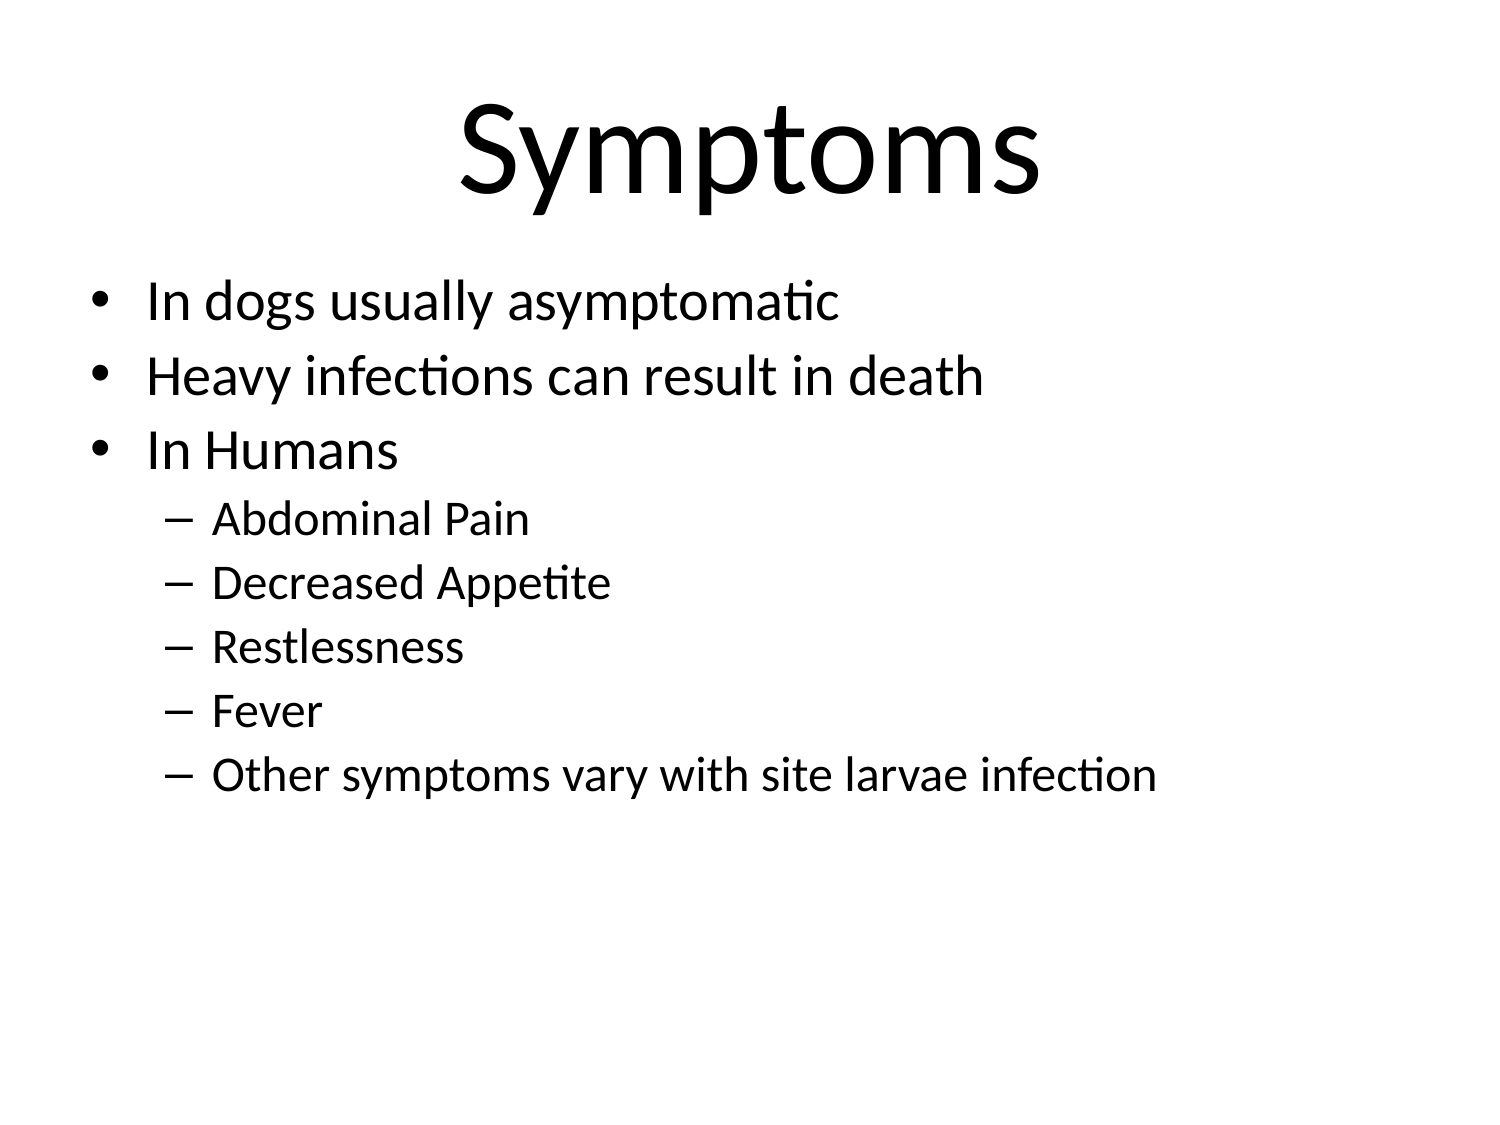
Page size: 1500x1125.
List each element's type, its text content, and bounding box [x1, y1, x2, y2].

list In dogs usually asymptomatic Heavy infections can result in death In Humans Abdominal Pain Decreased Appetite Restlessness Fever Other symptoms vary with site larvae infection [75, 262, 1425, 1005]
title Symptoms [75, 45, 1425, 233]
